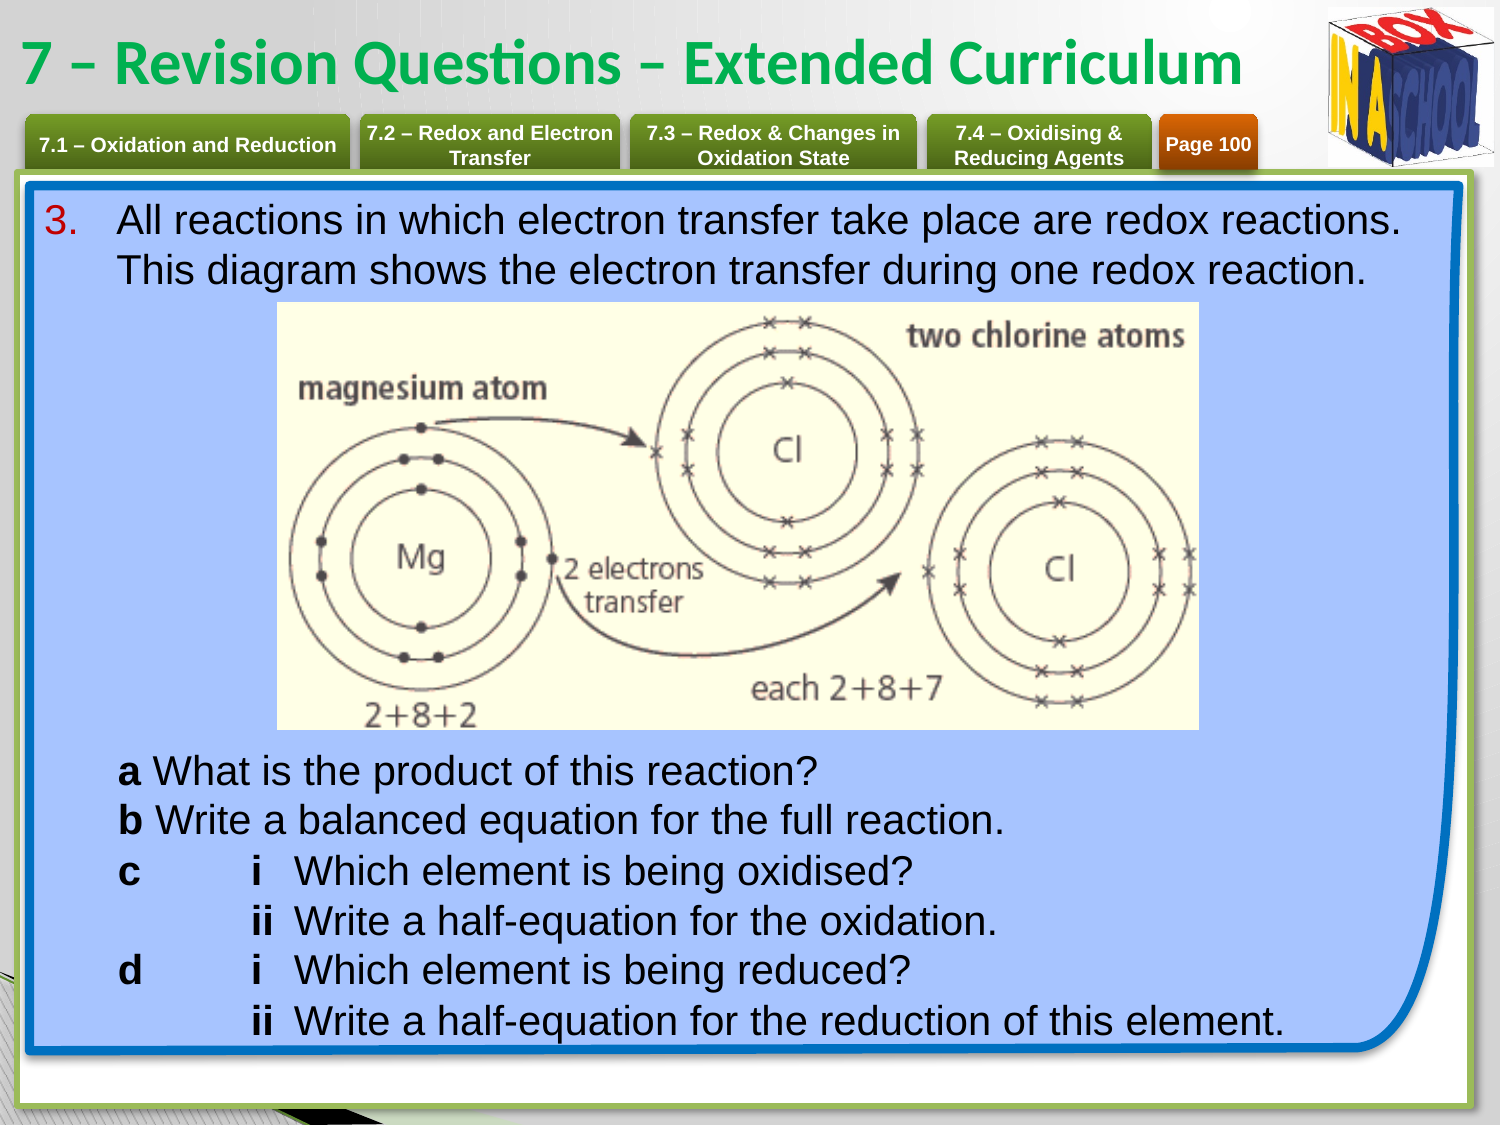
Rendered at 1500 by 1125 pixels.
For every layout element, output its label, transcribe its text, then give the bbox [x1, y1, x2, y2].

picture [281, 1114, 303, 1125]
text_box All reactions in which electron transfer take place are redox reactions. This diagram shows the electron transfer during one redox reaction. a What is the product of this reaction? b Write a balanced equation for the full reaction. c i Which element is being oxidised? ii Write a half-equation for the oxidation. d i Which element is being reduced? ii Write a half-equation for the reduction of this element. [29, 185, 1459, 1051]
text_box Page 100 [1159, 113, 1258, 170]
picture [277, 302, 1200, 730]
picture [1328, 7, 1495, 167]
title 7 – Revision Questions – Extended Curriculum [5, 7, 1270, 110]
